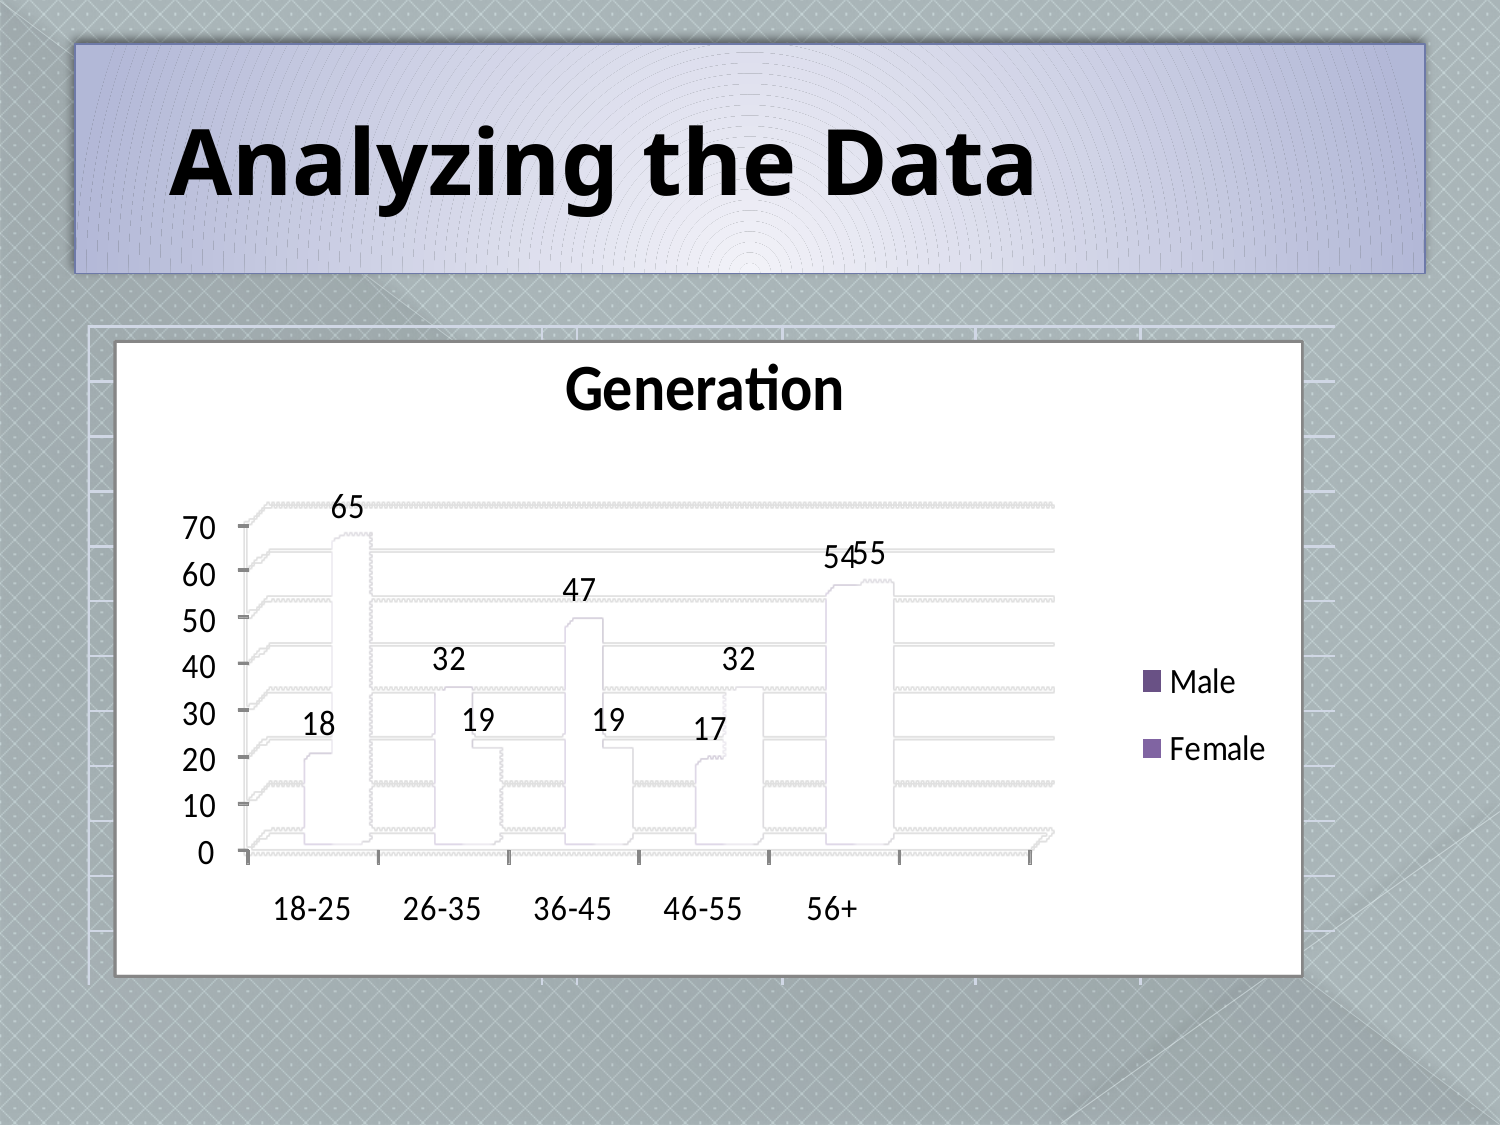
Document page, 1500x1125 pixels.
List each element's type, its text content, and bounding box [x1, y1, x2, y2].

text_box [87, 324, 1338, 988]
title Analyzing the Data [74, 43, 1426, 274]
